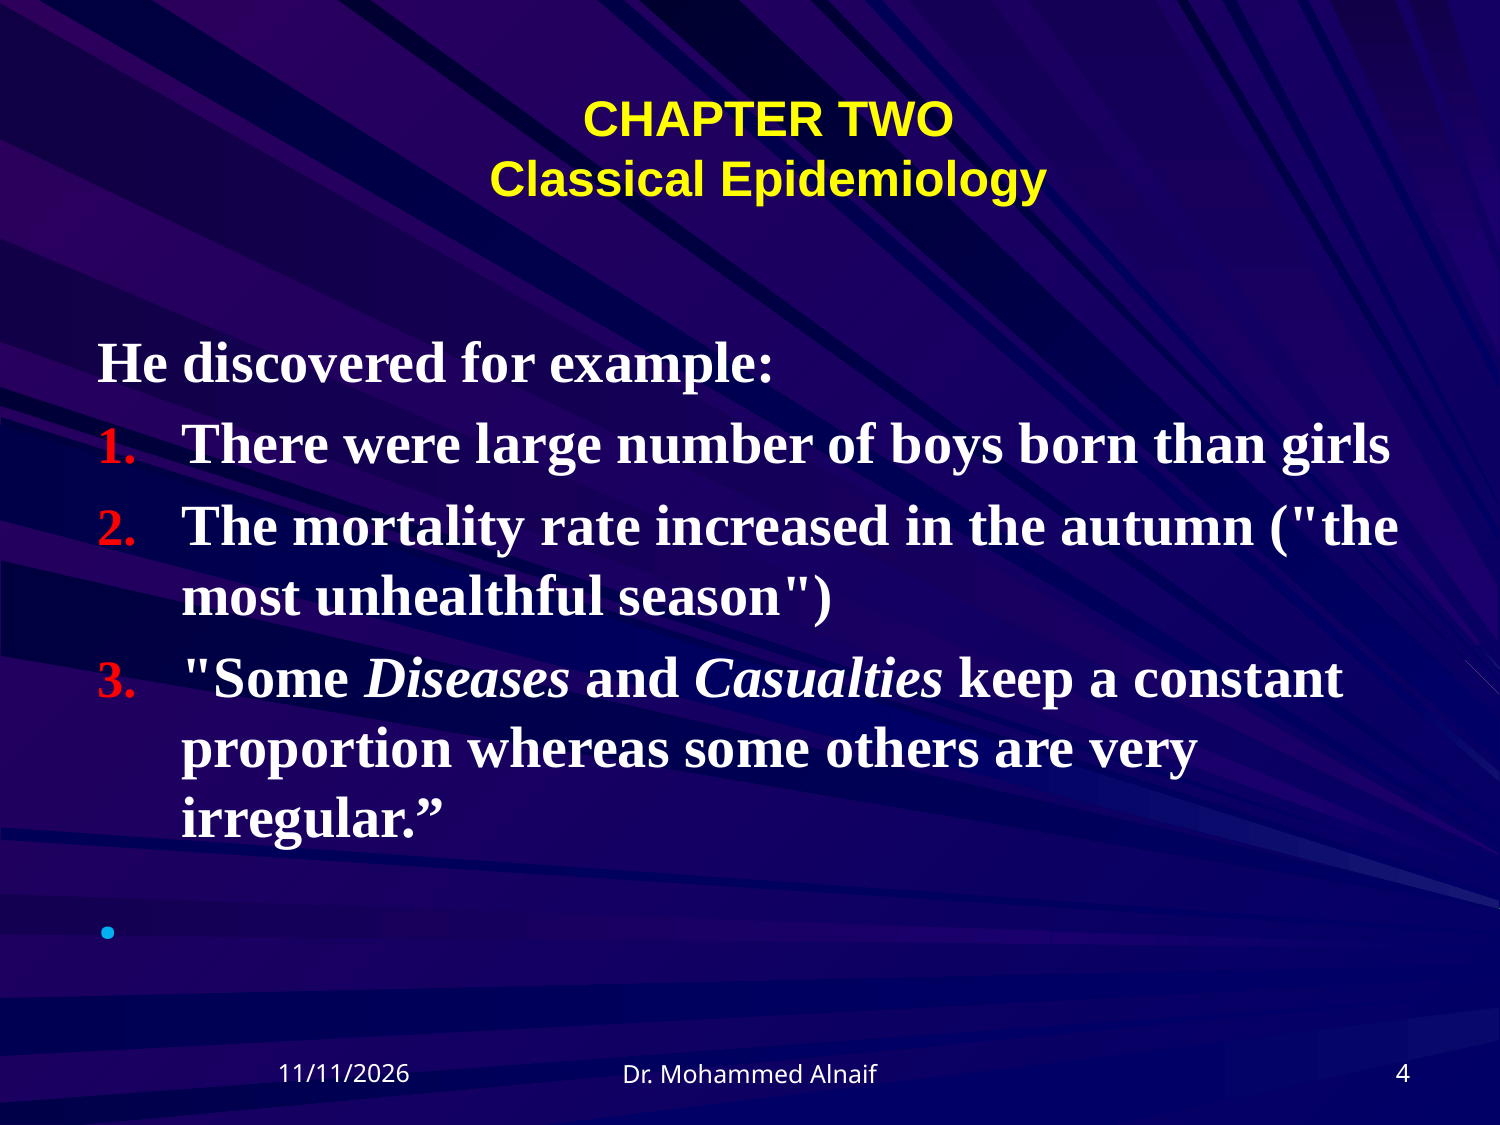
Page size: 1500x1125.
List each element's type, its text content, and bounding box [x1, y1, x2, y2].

subtitle He discovered for example: There were large number of boys born than girls The mortality rate increased in the autumn ("the most unhealthful season") "Some Diseases and Casualties keep a constant proportion whereas some others are very irregular.” . [81, 316, 1430, 926]
footer Dr. Mohammed Alnaif [512, 1024, 988, 1101]
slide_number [74, 1023, 426, 1100]
slide_number 4 [1074, 1023, 1426, 1100]
title CHAPTER TWO Classical Epidemiology [93, 23, 1444, 270]
